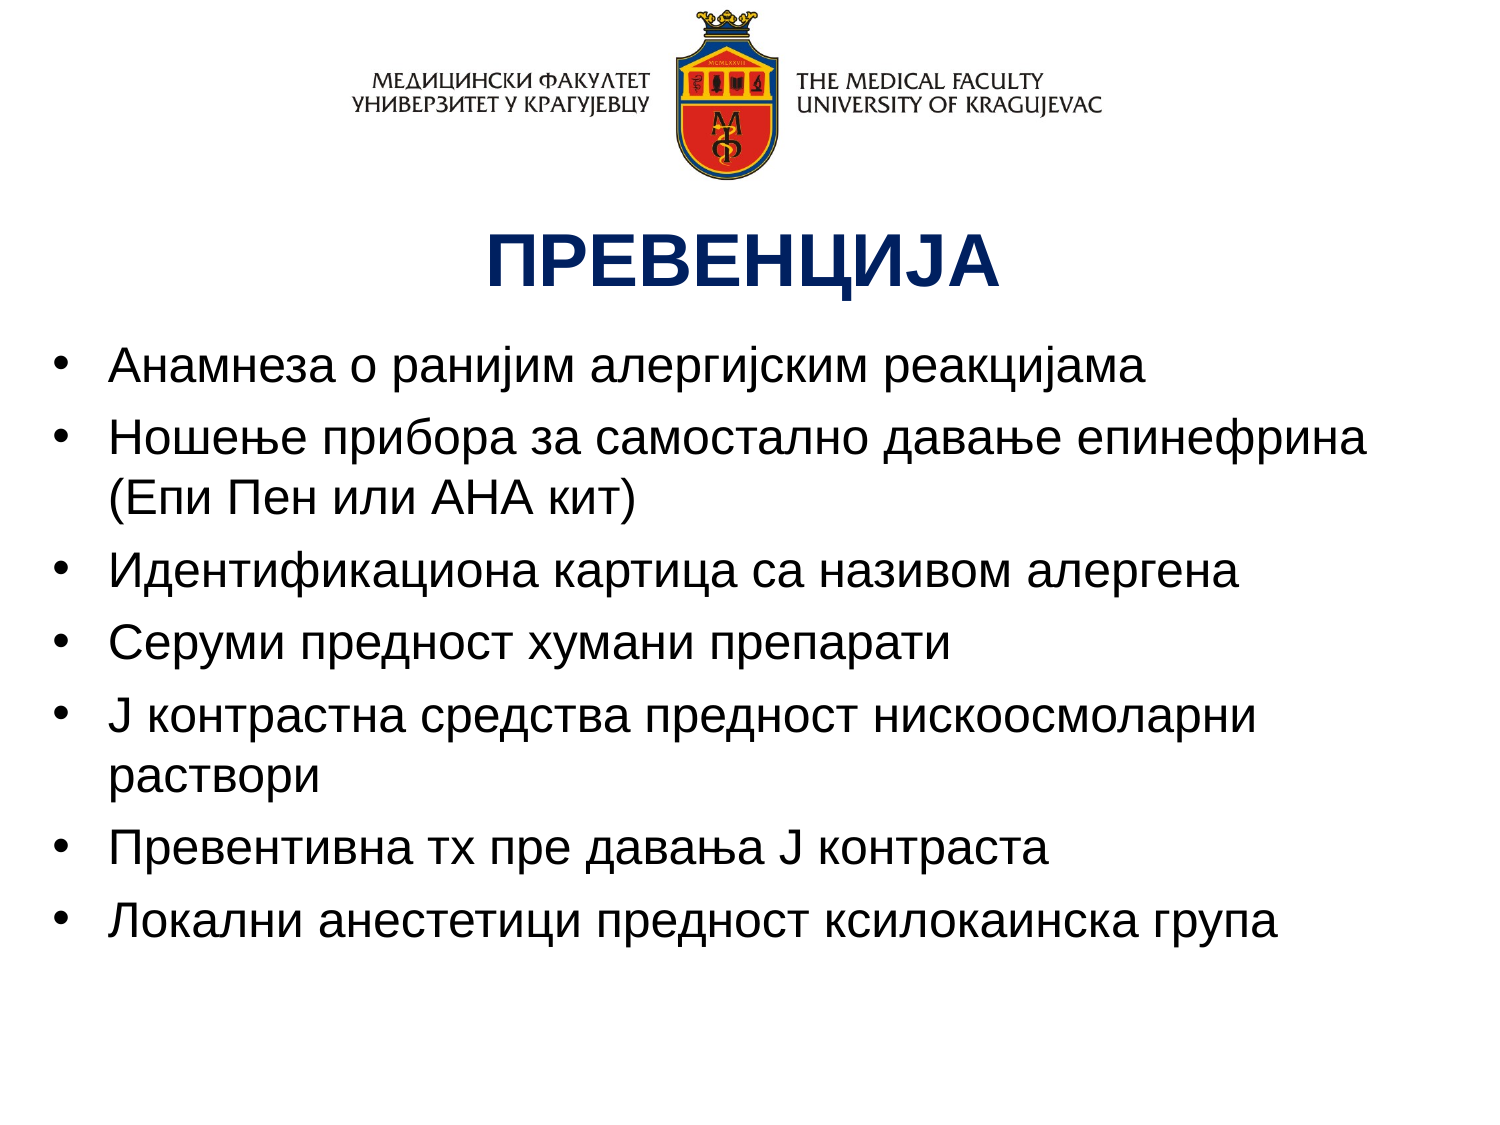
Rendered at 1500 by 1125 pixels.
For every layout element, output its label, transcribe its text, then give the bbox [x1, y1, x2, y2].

text_box Анамнеза о ранијим алергијским реакцијама Ношење прибора за самостално давање епинефрина (Епи Пен или АНА кит) Идентификациона картица са називом алергена Серуми предност хумани препарати Ј контрастна средства предност нискоосмоларни раствори Превентивна тх пре давања Ј контраста Локални анестетици предност ксилокаинска група [37, 324, 1425, 1000]
text_box ПРЕВЕНЦИЈА [62, 174, 1425, 324]
picture [328, 0, 1125, 174]
